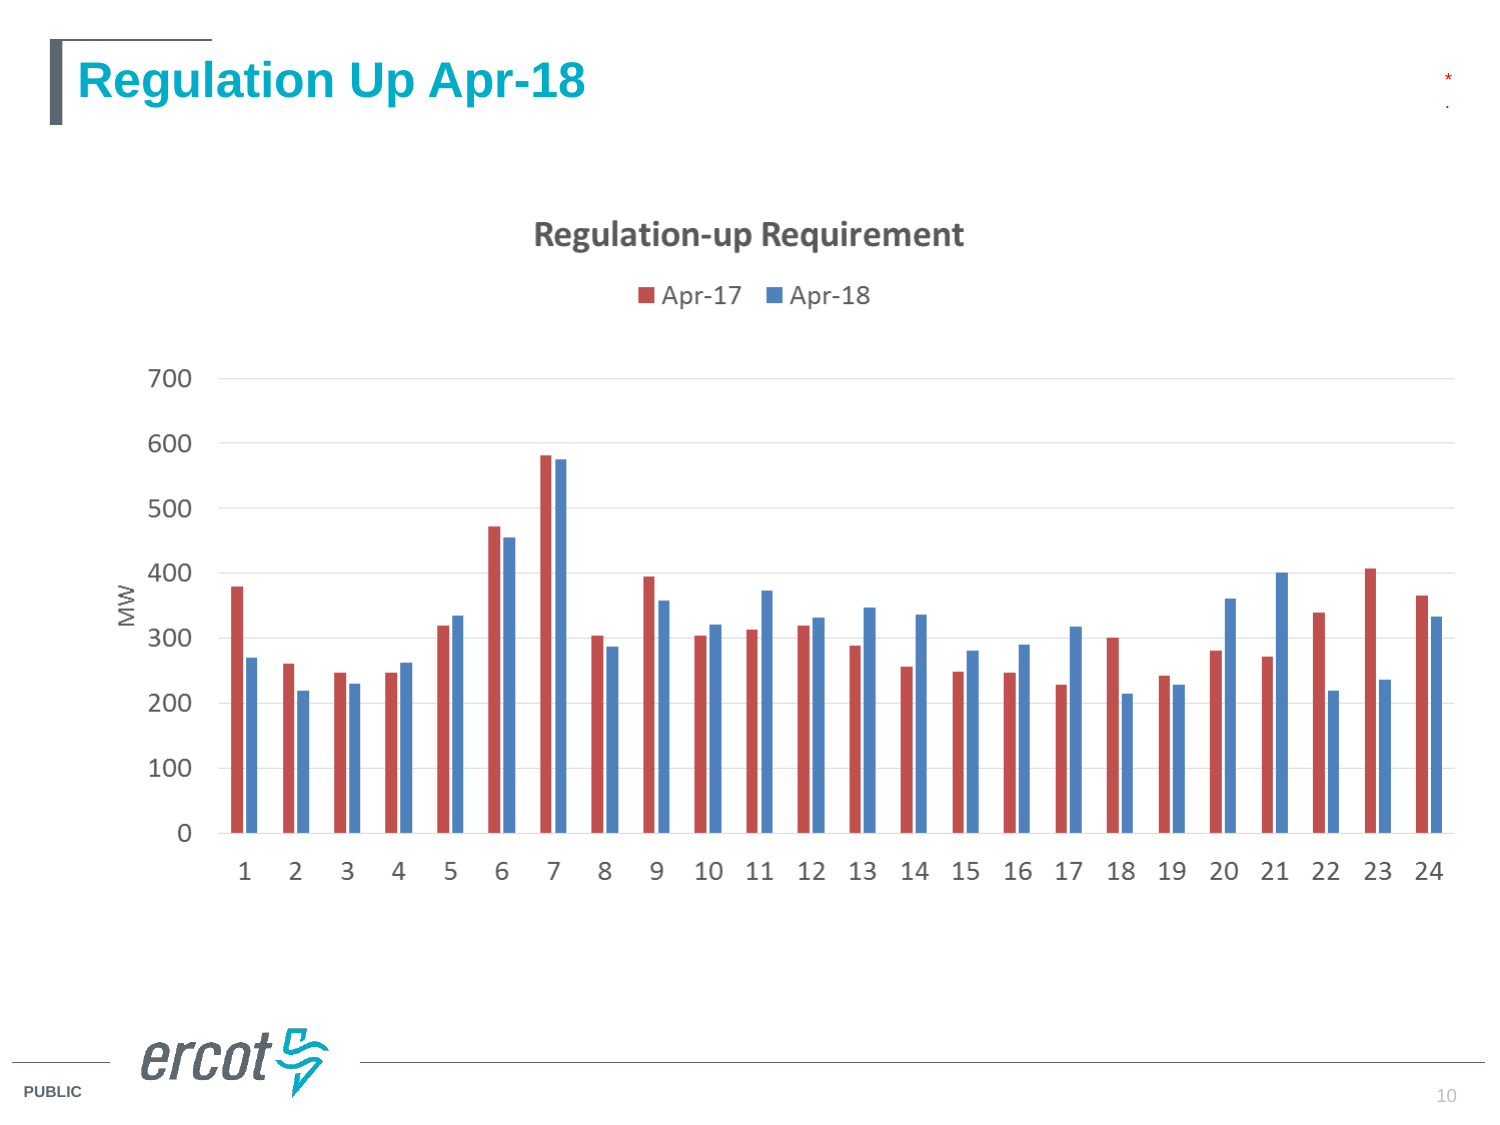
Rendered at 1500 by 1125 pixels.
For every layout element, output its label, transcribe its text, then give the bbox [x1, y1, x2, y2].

picture [36, 194, 1464, 931]
title Regulation Up Apr-18 [62, 39, 1450, 125]
text_box *. [1430, 60, 1470, 105]
picture [137, 1024, 332, 1100]
